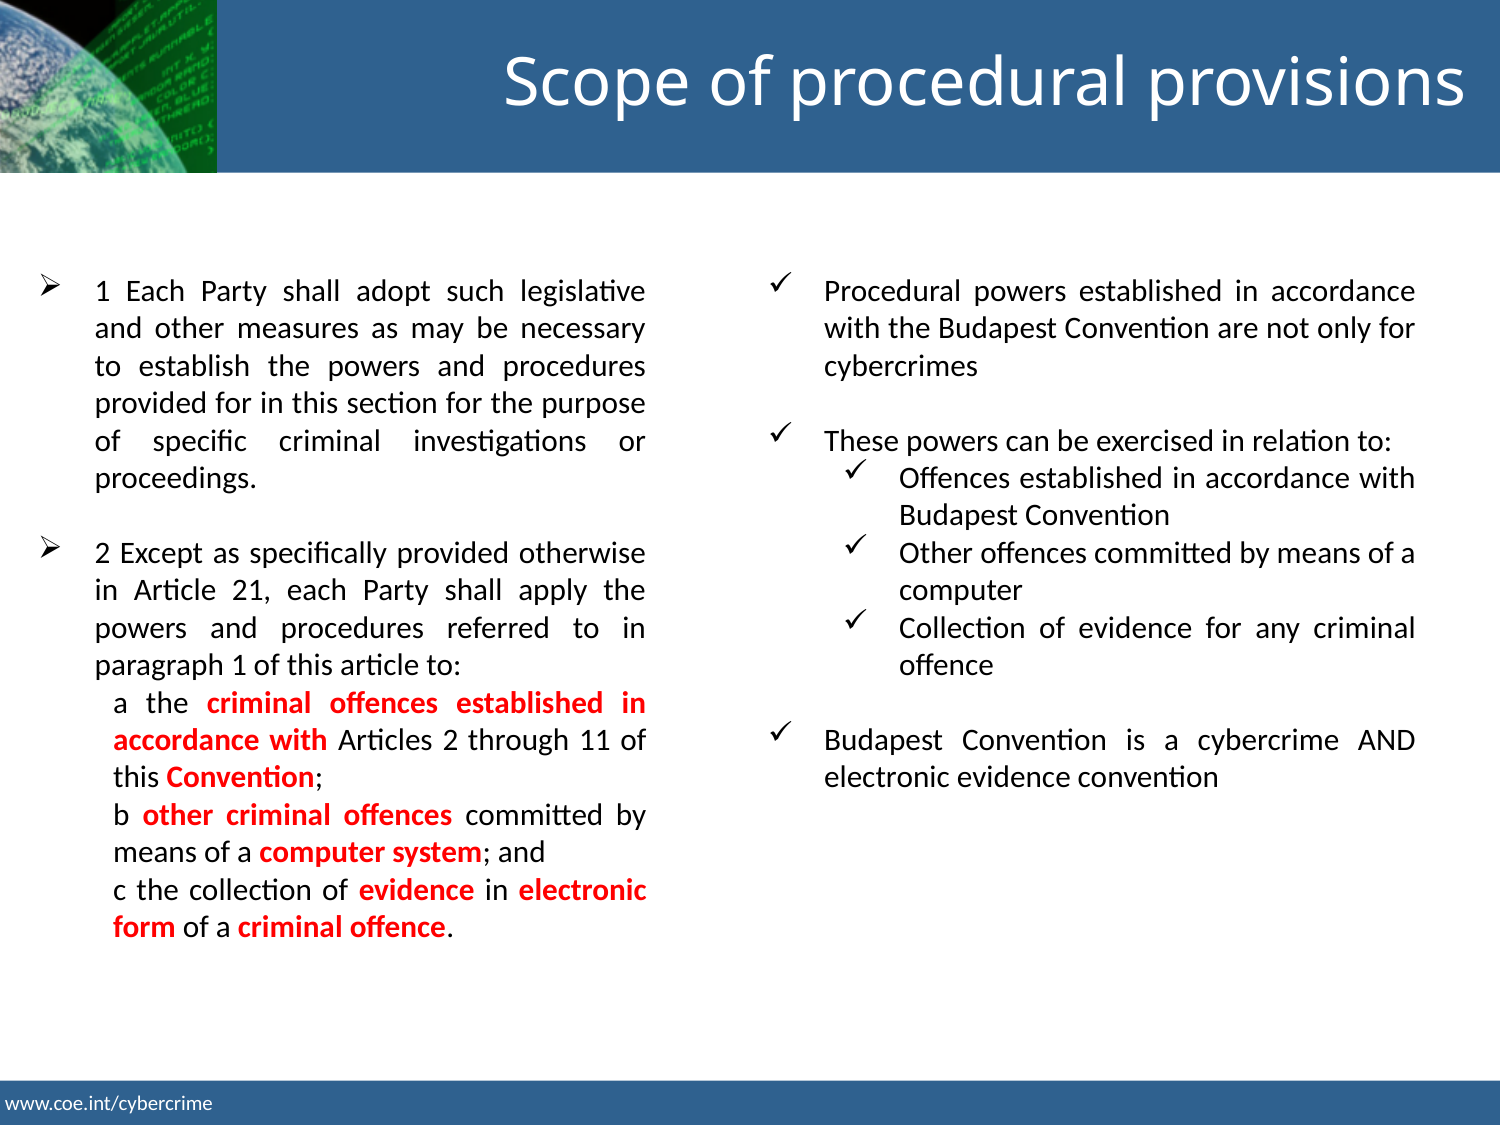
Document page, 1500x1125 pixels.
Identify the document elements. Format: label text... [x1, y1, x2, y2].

text_box Procedural powers established in accordance with the Budapest Convention are not only for cybercrimes These powers can be exercised in relation to: Offences established in accordance with Budapest Convention Other offences committed by means of a computer Collection of evidence for any criminal offence Budapest Convention is a cybercrime AND electronic evidence convention [753, 262, 1432, 802]
text_box Scope of procedural provisions [230, 31, 1483, 126]
picture [0, 0, 217, 173]
text_box 1 Each Party shall adopt such legislative and other measures as may be necessary to establish the powers and procedures provided for in this section for the purpose of specific criminal investigations or proceedings. 2 Except as specifically provided otherwise in Article 21, each Party shall apply the powers and procedures referred to in paragraph 1 of this article to: a the criminal offences established in accordance with Articles 2 through 11 of this Convention; b other criminal offences committed by means of a computer system; and c the collection of evidence in electronic form of a criminal offence. [23, 262, 662, 952]
